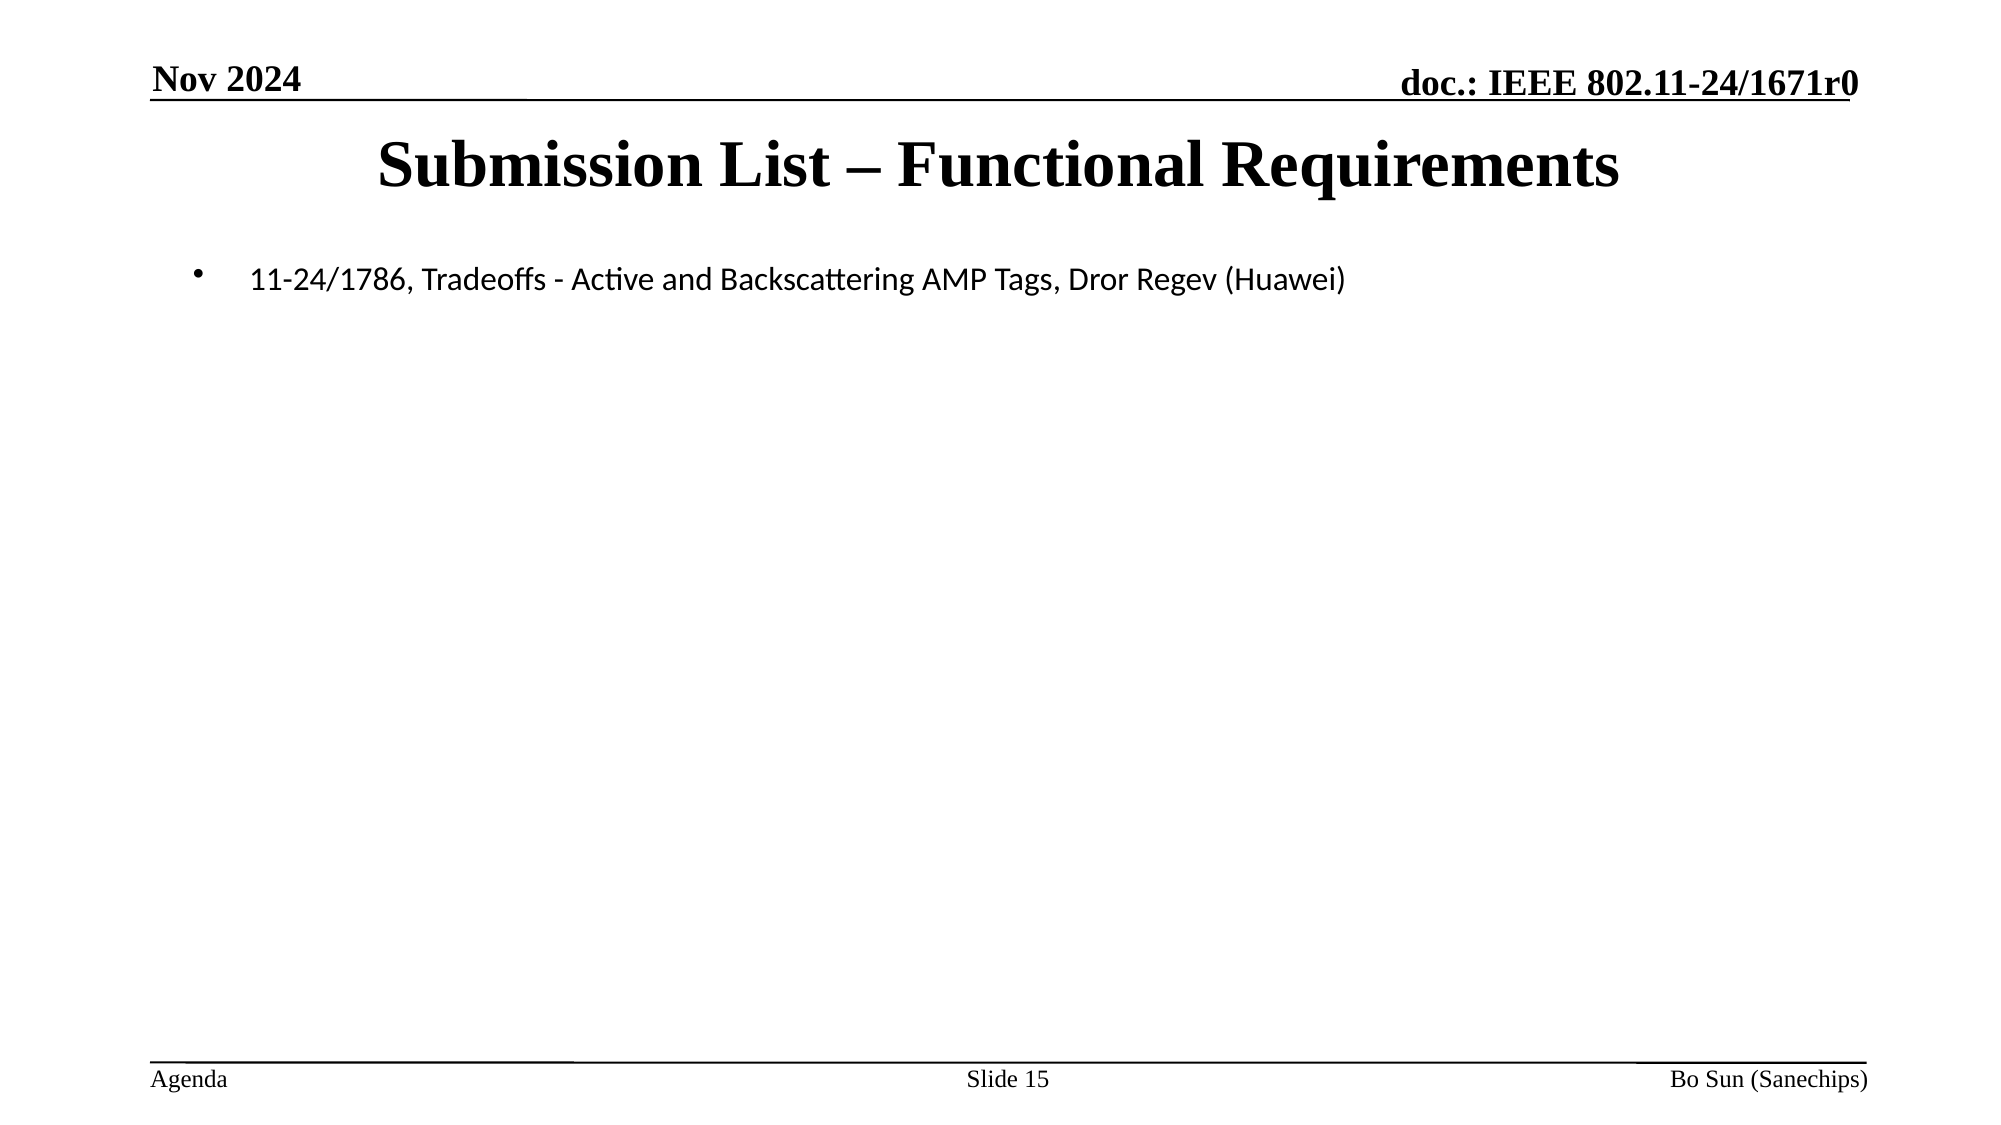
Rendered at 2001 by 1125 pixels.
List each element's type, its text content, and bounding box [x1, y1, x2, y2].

text_box Submission List – Functional Requirements [149, 112, 1850, 288]
text_box 11-24/1786, Tradeoffs - Active and Backscattering AMP Tags, Dror Regev (Huawei) [152, 249, 1828, 1000]
slide_number Slide [949, 1061, 1067, 1123]
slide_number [152, 54, 563, 100]
footer Bo Sun (Sanechips) [1171, 1061, 1869, 1093]
